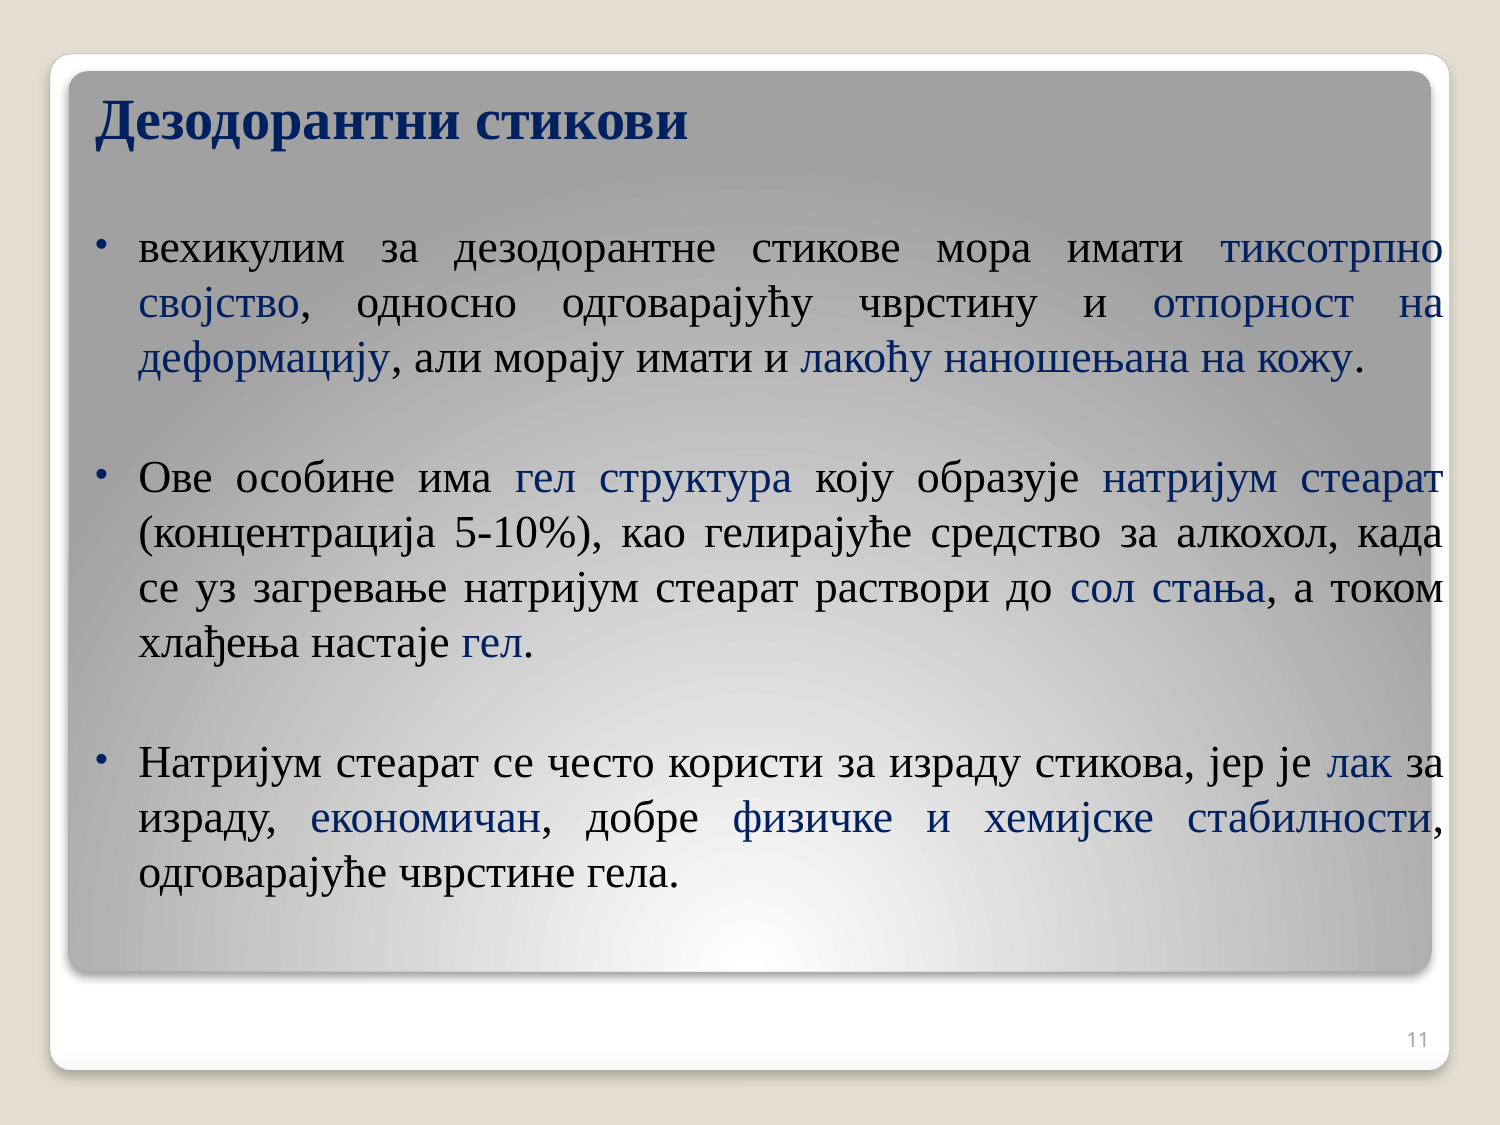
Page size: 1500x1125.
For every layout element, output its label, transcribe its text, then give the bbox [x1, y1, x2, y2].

slide_number 11 [1369, 1002, 1445, 1063]
list Дезодорантни стикови вехикулим за дезодорантне стикове мора имати тиксотрпно својство, односно одговарајућу чврстину и отпорност на деформацију, али морају имати и лакоћу наношењана на кожу. Ове особине има гел структура коју образује натријум стеарат (концентрација 5-10%), као гелирајуће средство за алкохол, када се уз загревање натријум стеарат раствори до сол стања, а током хлађења настаје гел. Натријум стеарат се често користи за израду стикова, јер је лак за израду, економичан, добре физичке и хемијске стабилности, одговарајуће чврстине гела. [64, 66, 1459, 1071]
